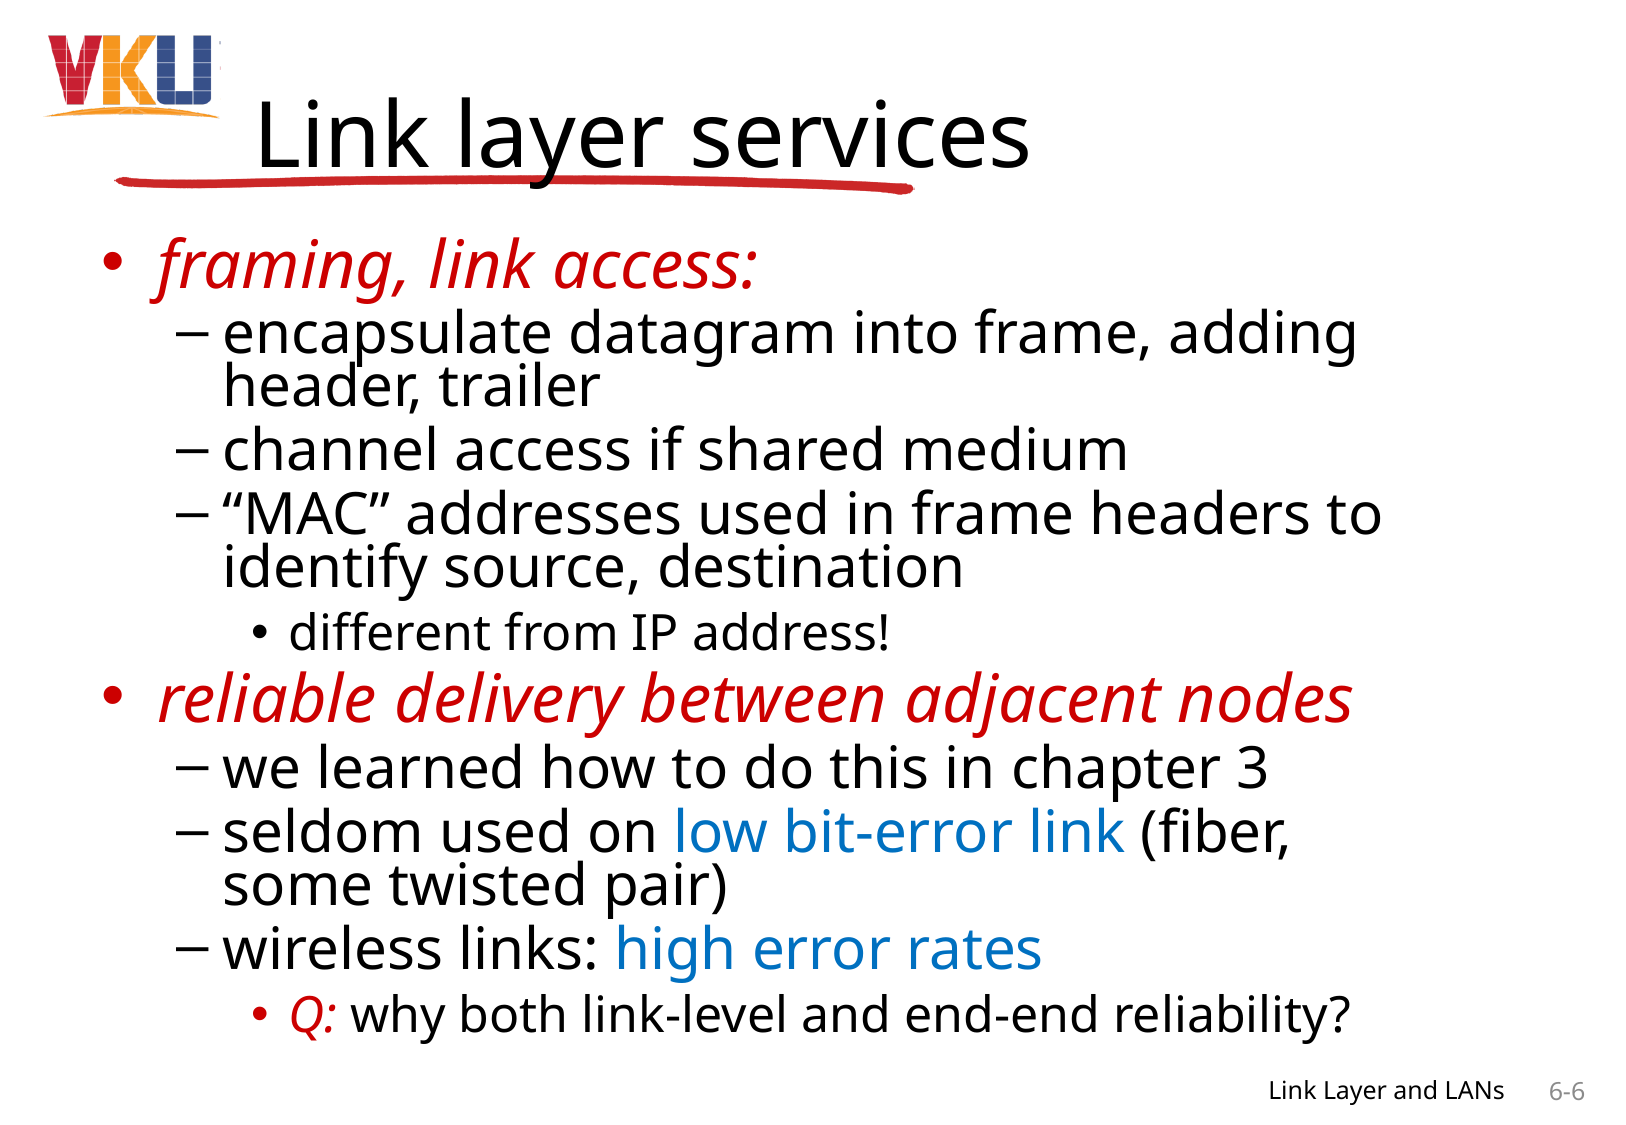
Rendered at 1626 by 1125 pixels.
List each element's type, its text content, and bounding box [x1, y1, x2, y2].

slide_number 6-6 [1502, 1069, 1601, 1115]
footer Link Layer and LANs [1133, 1069, 1520, 1110]
picture [32, 21, 228, 129]
list framing, link access: encapsulate datagram into frame, adding header, trailer channel access if shared medium “MAC” addresses used in frame headers to identify source, destination different from IP address! reliable delivery between adjacent nodes we learned how to do this in chapter 3 seldom used on low bit-error link (fiber, some twisted pair) wireless links: high error rates Q: why both link-level and end-end reliability? [86, 232, 1468, 996]
title Link layer services [94, 37, 1193, 225]
picture [111, 170, 925, 200]
